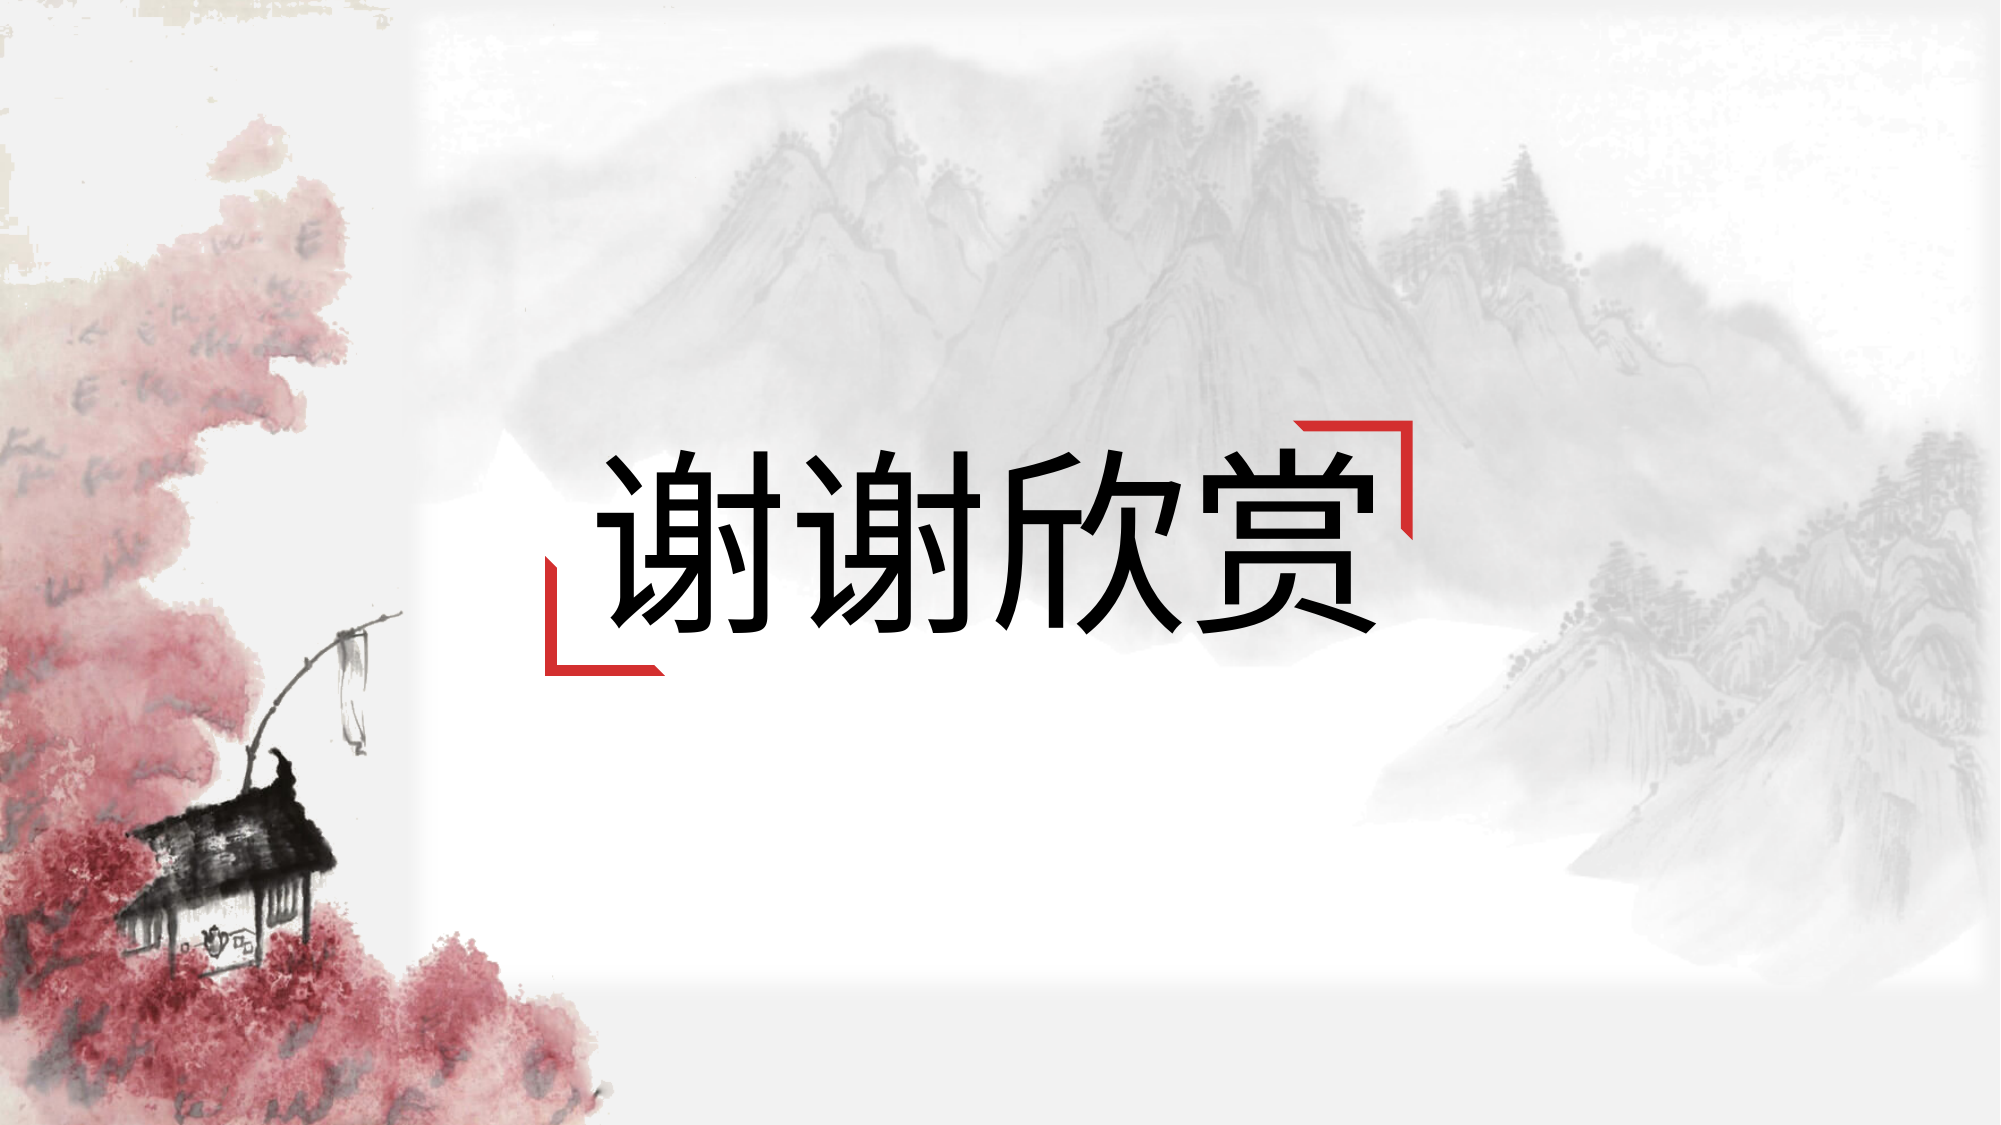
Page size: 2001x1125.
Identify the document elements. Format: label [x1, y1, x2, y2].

text_box [545, 411, 1779, 676]
picture [0, 0, 2000, 1125]
